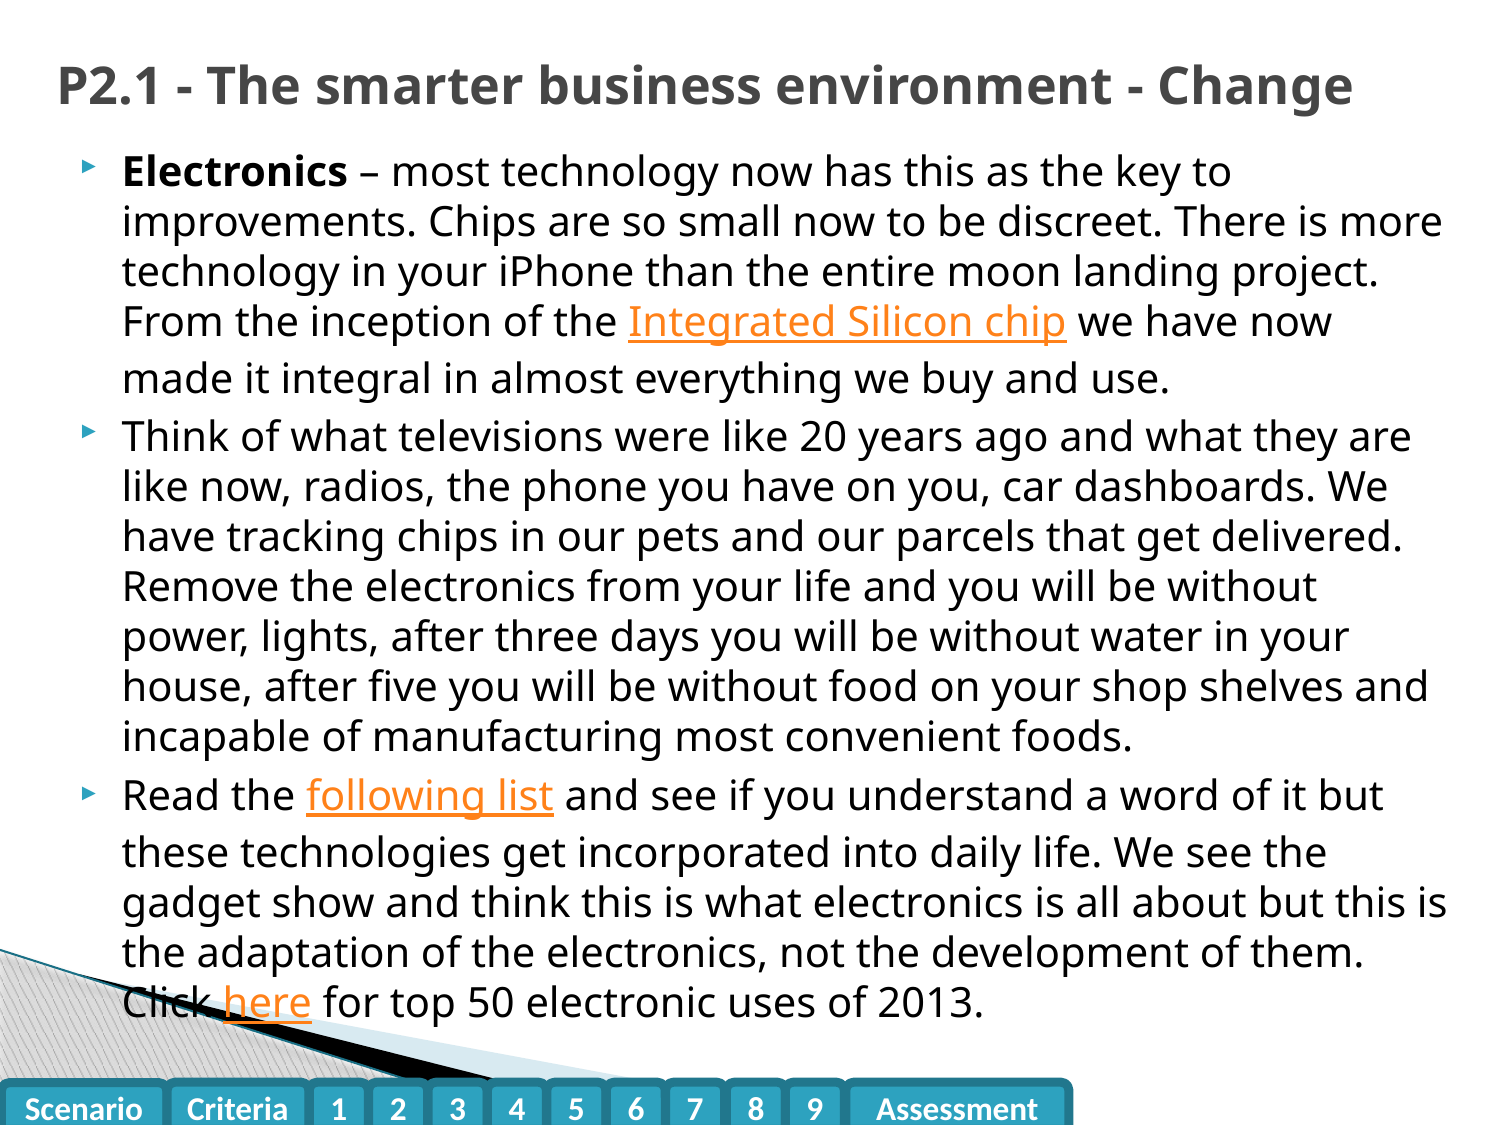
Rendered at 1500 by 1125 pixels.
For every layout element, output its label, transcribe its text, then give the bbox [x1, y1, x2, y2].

list Electronics – most technology now has this as the key to improvements. Chips are so small now to be discreet. There is more technology in your iPhone than the entire moon landing project. From the inception of the Integrated Silicon chip we have now made it integral in almost everything we buy and use. Think of what televisions were like 20 years ago and what they are like now, radios, the phone you have on you, car dashboards. We have tracking chips in our pets and our parcels that get delivered. Remove the electronics from your life and you will be without power, lights, after three days you will be without water in your house, after five you will be without food on your shop shelves and incapable of manufacturing most convenient foods. Read the following list and see if you understand a word of it but these technologies get incorporated into daily life. We see the gadget show and think this is what electronics is all about but this is the adaptation of the electronics, not the development of them. Click here for top 50 electronic uses of 2013. [46, 137, 1465, 1035]
title P2.1 - The smarter business environment - Change [41, 18, 1459, 149]
